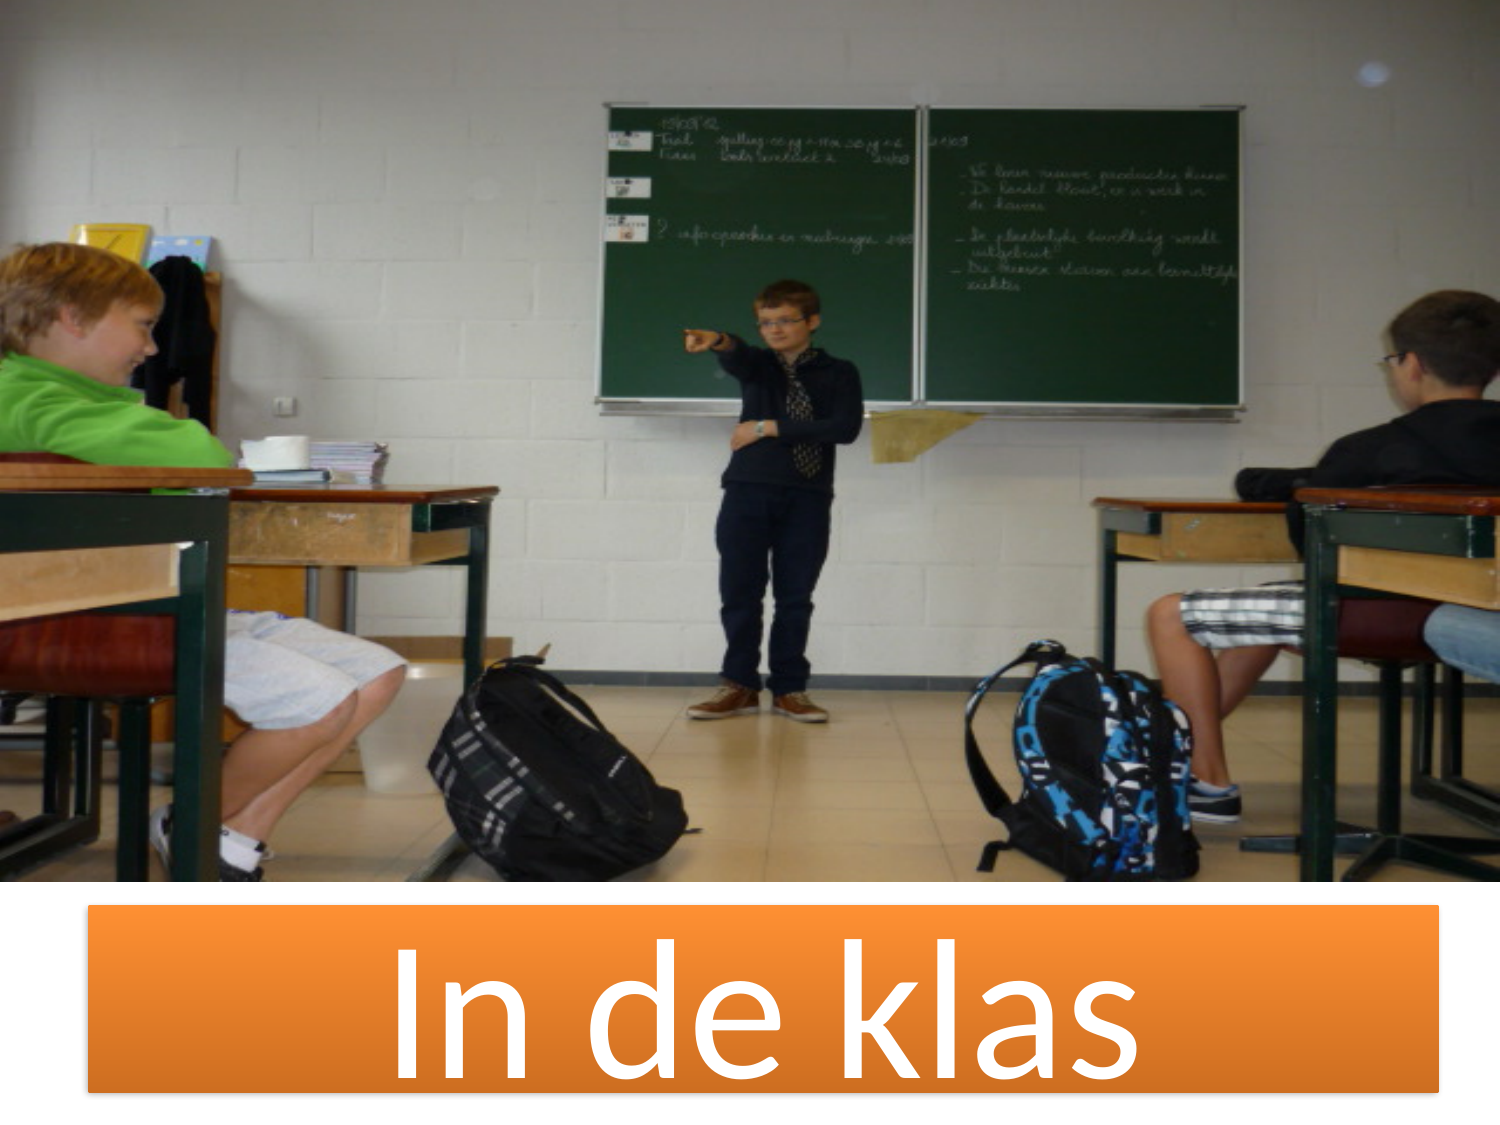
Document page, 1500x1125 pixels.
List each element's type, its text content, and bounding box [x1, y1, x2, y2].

picture [0, 0, 1500, 882]
title In de klas [88, 905, 1439, 1093]
